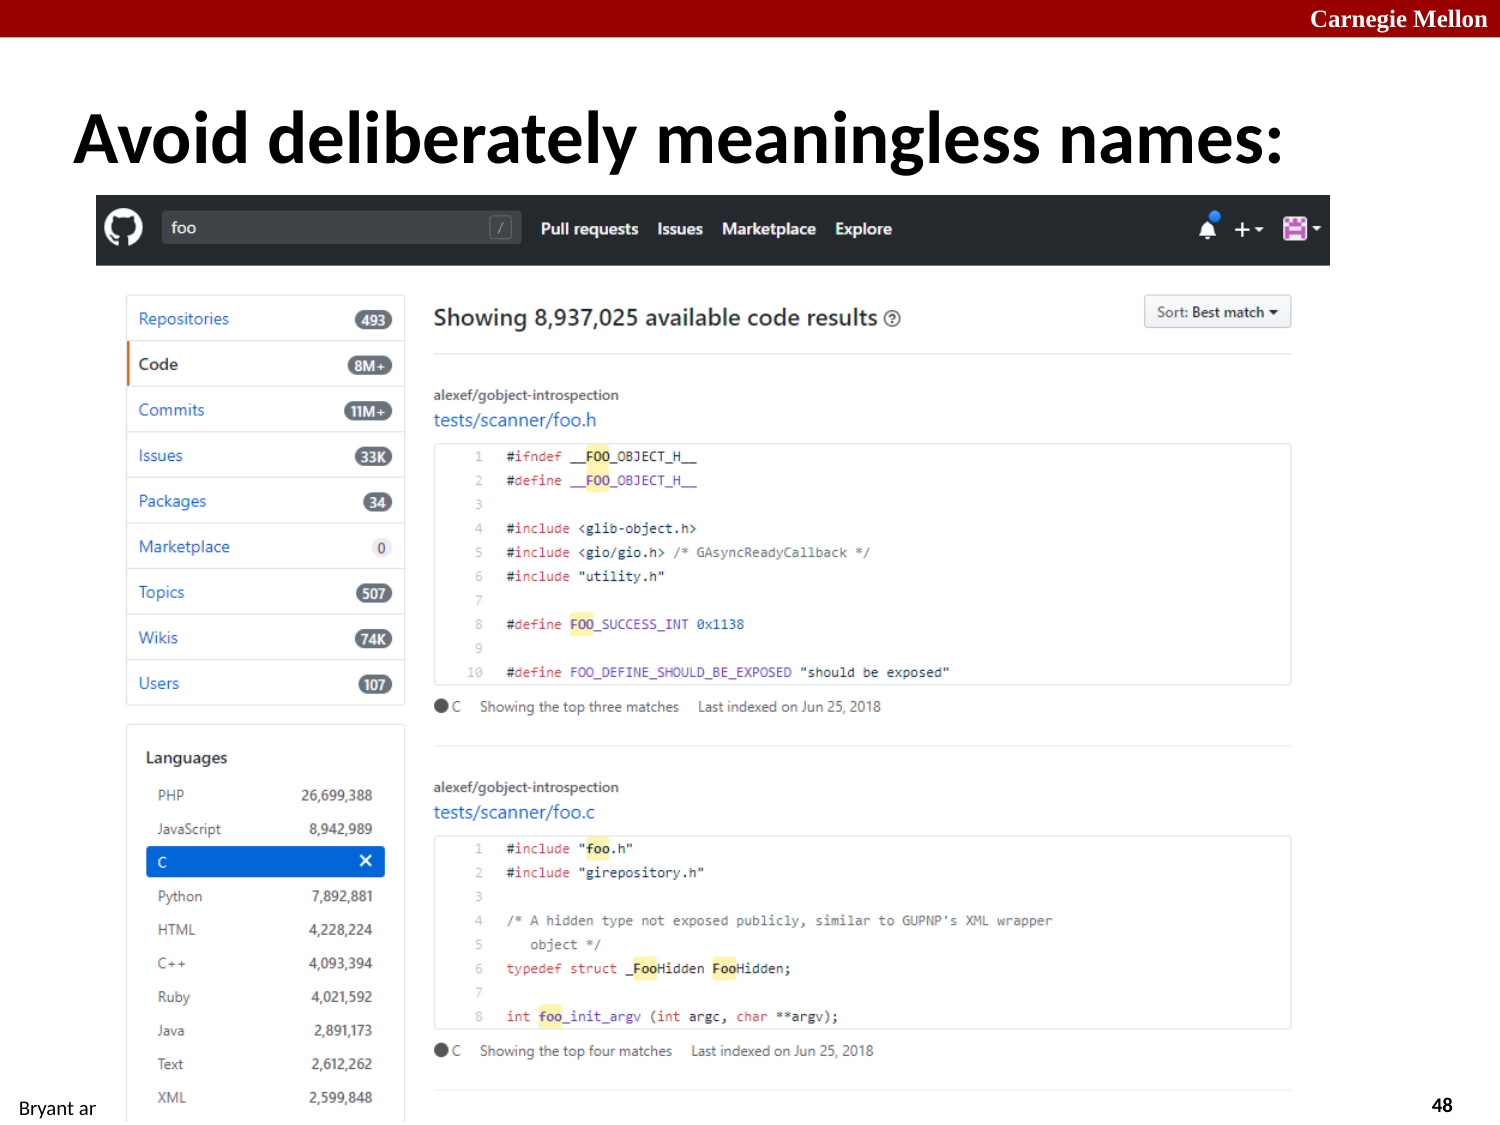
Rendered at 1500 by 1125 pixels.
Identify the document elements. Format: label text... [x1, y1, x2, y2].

title Avoid deliberately meaningless names: [58, 71, 1361, 197]
picture [95, 195, 1330, 1122]
